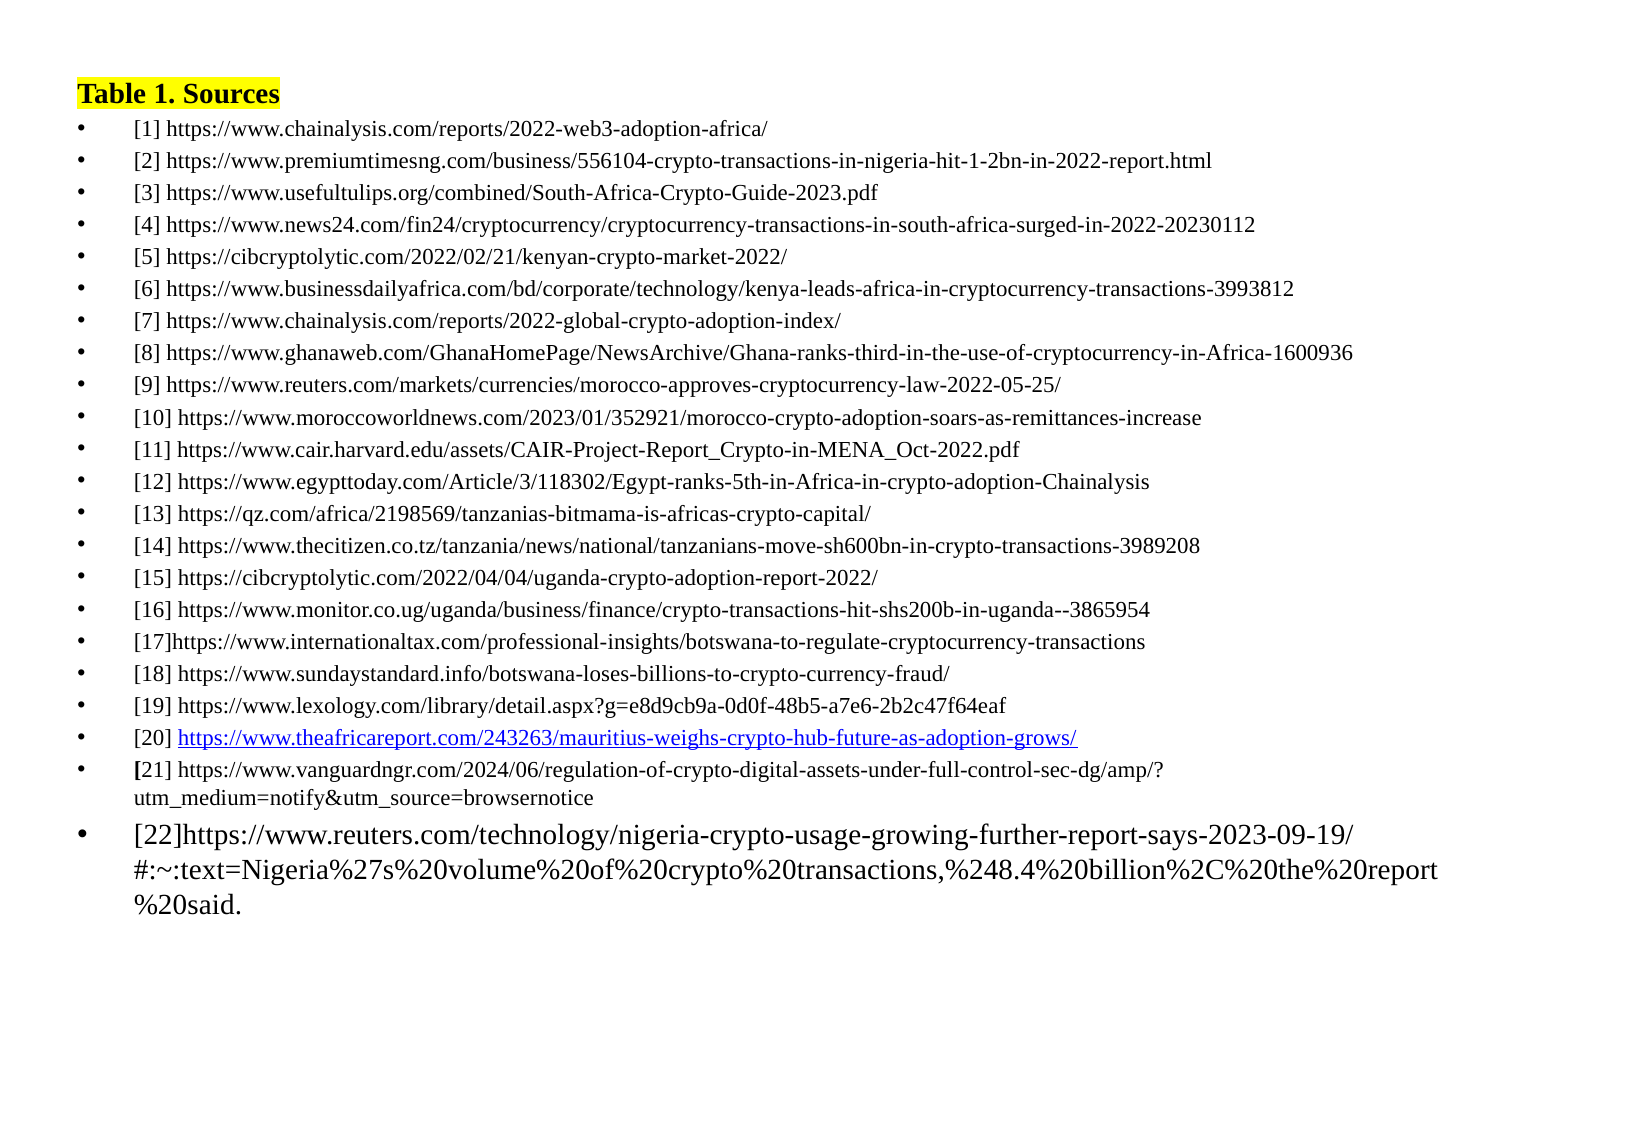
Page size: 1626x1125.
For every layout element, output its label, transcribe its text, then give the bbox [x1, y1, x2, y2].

list Table 1. Sources [1] https://www.chainalysis.com/reports/2022-web3-adoption-africa/ [2] https://www.premiumtimesng.com/business/556104-crypto-transactions-in-nigeria-hit-1-2bn-in-2022-report.html [3] https://www.usefultulips.org/combined/South-Africa-Crypto-Guide-2023.pdf [4] https://www.news24.com/fin24/cryptocurrency/cryptocurrency-transactions-in-south-africa-surged-in-2022-20230112 [5] https://cibcryptolytic.com/2022/02/21/kenyan-crypto-market-2022/ [6] https://www.businessdailyafrica.com/bd/corporate/technology/kenya-leads-africa-in-cryptocurrency-transactions-3993812 [7] https://www.chainalysis.com/reports/2022-global-crypto-adoption-index/ [8] https://www.ghanaweb.com/GhanaHomePage/NewsArchive/Ghana-ranks-third-in-the-use-of-cryptocurrency-in-Africa-1600936 [9] https://www.reuters.com/markets/currencies/morocco-approves-cryptocurrency-law-2022-05-25/ [10] https://www.moroccoworldnews.com/2023/01/352921/morocco-crypto-adoption-soars-as-remittances-increase [11] https://www.cair.harvard.edu/assets/CAIR-Project-Report_Crypto-in-MENA_Oct-2022.pdf [12] https://www.egypttoday.com/Article/3/118302/Egypt-ranks-5th-in-Africa-in-crypto-adoption-Chainalysis [13] https://qz.com/africa/2198569/tanzanias-bitmama-is-africas-crypto-capital/ [14] https://www.thecitizen.co.tz/tanzania/news/national/tanzanians-move-sh600bn-in-crypto-transactions-3989208 [15] https://cibcryptolytic.com/2022/04/04/uganda-crypto-adoption-report-2022/ [16] https://www.monitor.co.ug/uganda/business/finance/crypto-transactions-hit-shs200b-in-uganda--3865954 [17]https://www.internationaltax.com/professional-insights/botswana-to-regulate-cryptocurrency-transactions [18] https://www.sundaystandard.info/botswana-loses-billions-to-crypto-currency-fraud/ [19] https://www.lexology.com/library/detail.aspx?g=e8d9cb9a-0d0f-48b5-a7e6-2b2c47f64eaf [20] https://www.theafricareport.com/243263/mauritius-weighs-crypto-hub-future-as-adoption-grows/ [21] https://www.vanguardngr.com/2024/06/regulation-of-crypto-digital-assets-under-full-control-sec-dg/amp/?utm_medium=notify&utm_source=browsernotice [22]https://www.reuters.com/technology/nigeria-crypto-usage-growing-further-report-says-2023-09-19/#:~:text=Nigeria%27s%20volume%20of%20crypto%20transactions,%248.4%20billion%2C%20the%20report%20said. [62, 66, 1525, 1125]
